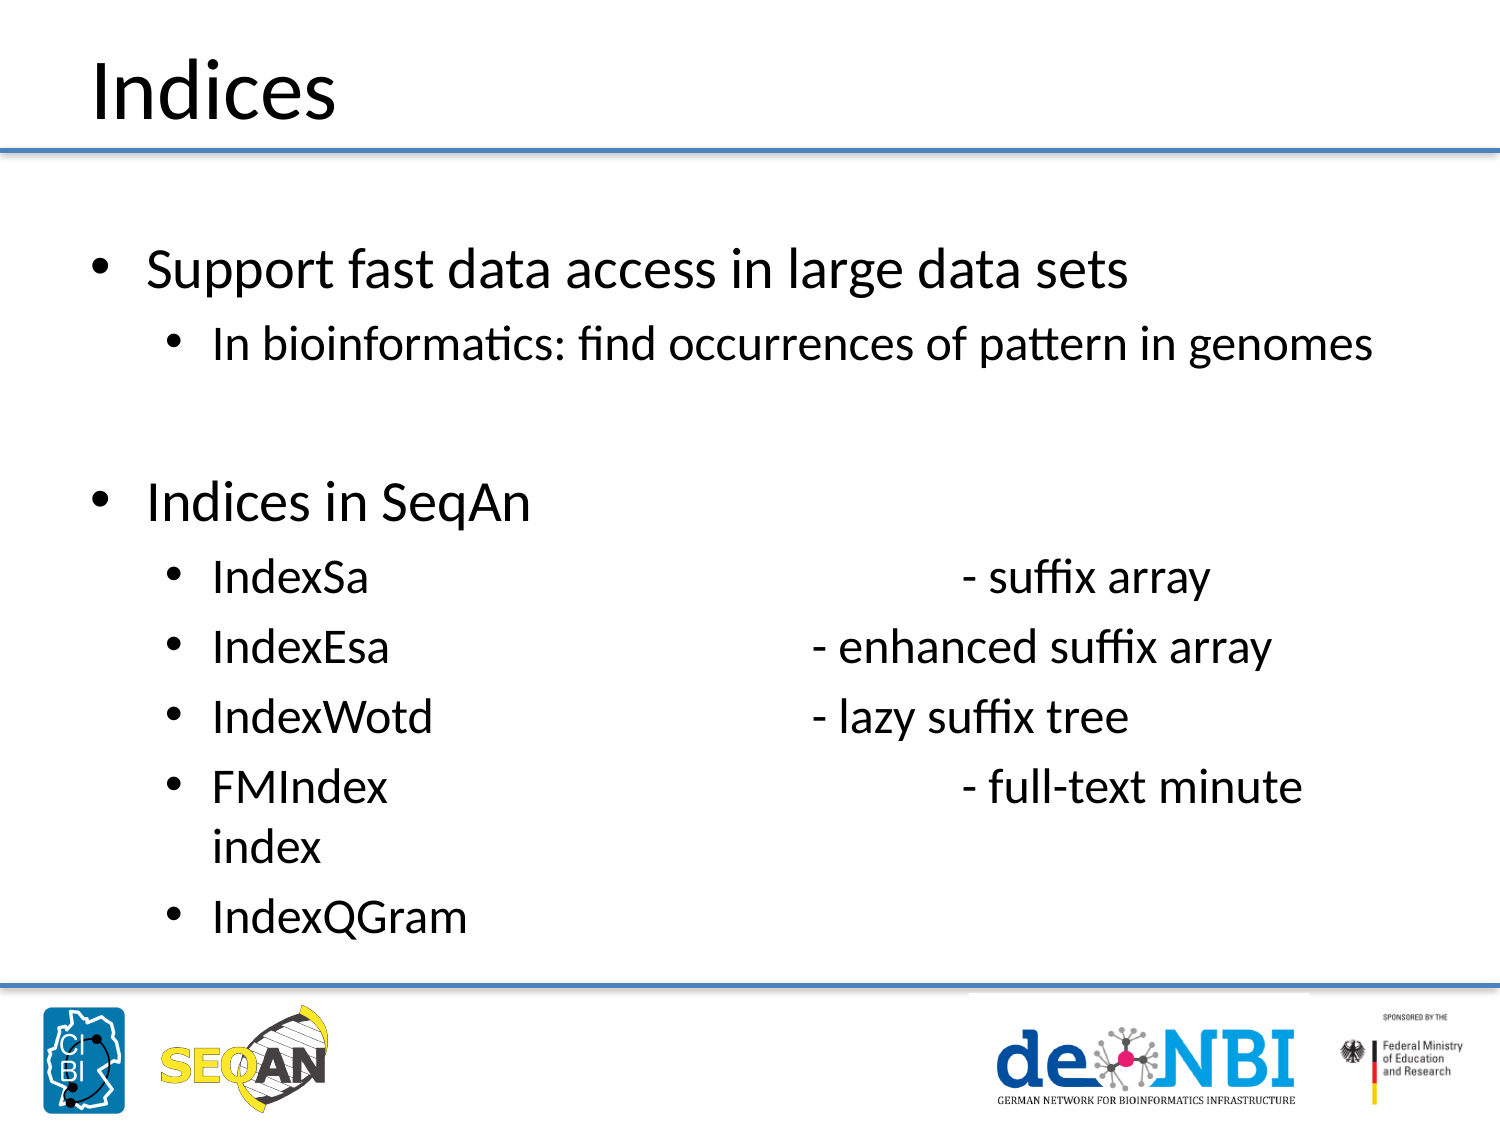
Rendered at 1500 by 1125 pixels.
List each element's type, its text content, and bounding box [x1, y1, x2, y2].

picture [141, 1002, 332, 1121]
picture [969, 993, 1309, 1122]
title Indices [75, 25, 1425, 145]
list Support fast data access in large data sets In bioinformatics: find occurrences of pattern in genomes Indices in SeqAn IndexSa - suffix array IndexEsa - enhanced suffix array IndexWotd - lazy suffix tree FMIndex - full-text minute index IndexQGram [75, 222, 1425, 888]
picture [48, 1010, 120, 1109]
